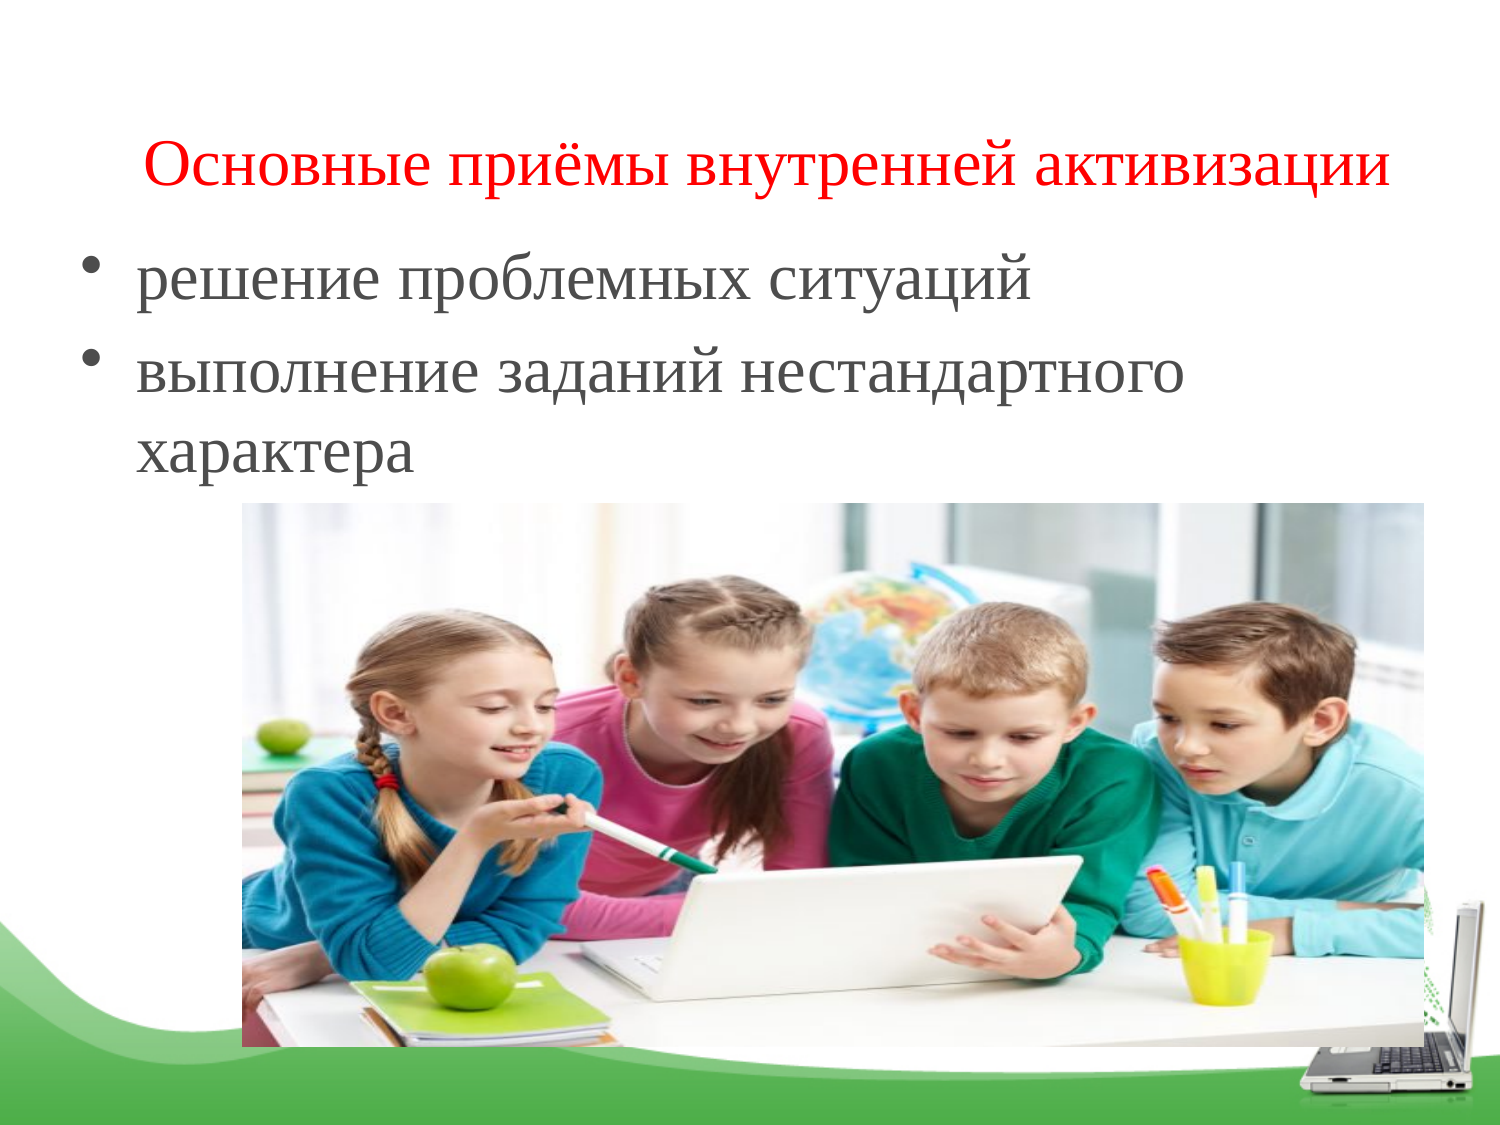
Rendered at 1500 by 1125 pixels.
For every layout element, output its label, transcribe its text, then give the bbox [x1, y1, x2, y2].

title Основные приёмы внутренней активизации [88, 99, 1447, 218]
list решение проблемных ситуаций выполнение заданий нестандартного характера [64, 224, 1471, 1094]
picture [0, 0, 1500, 1125]
